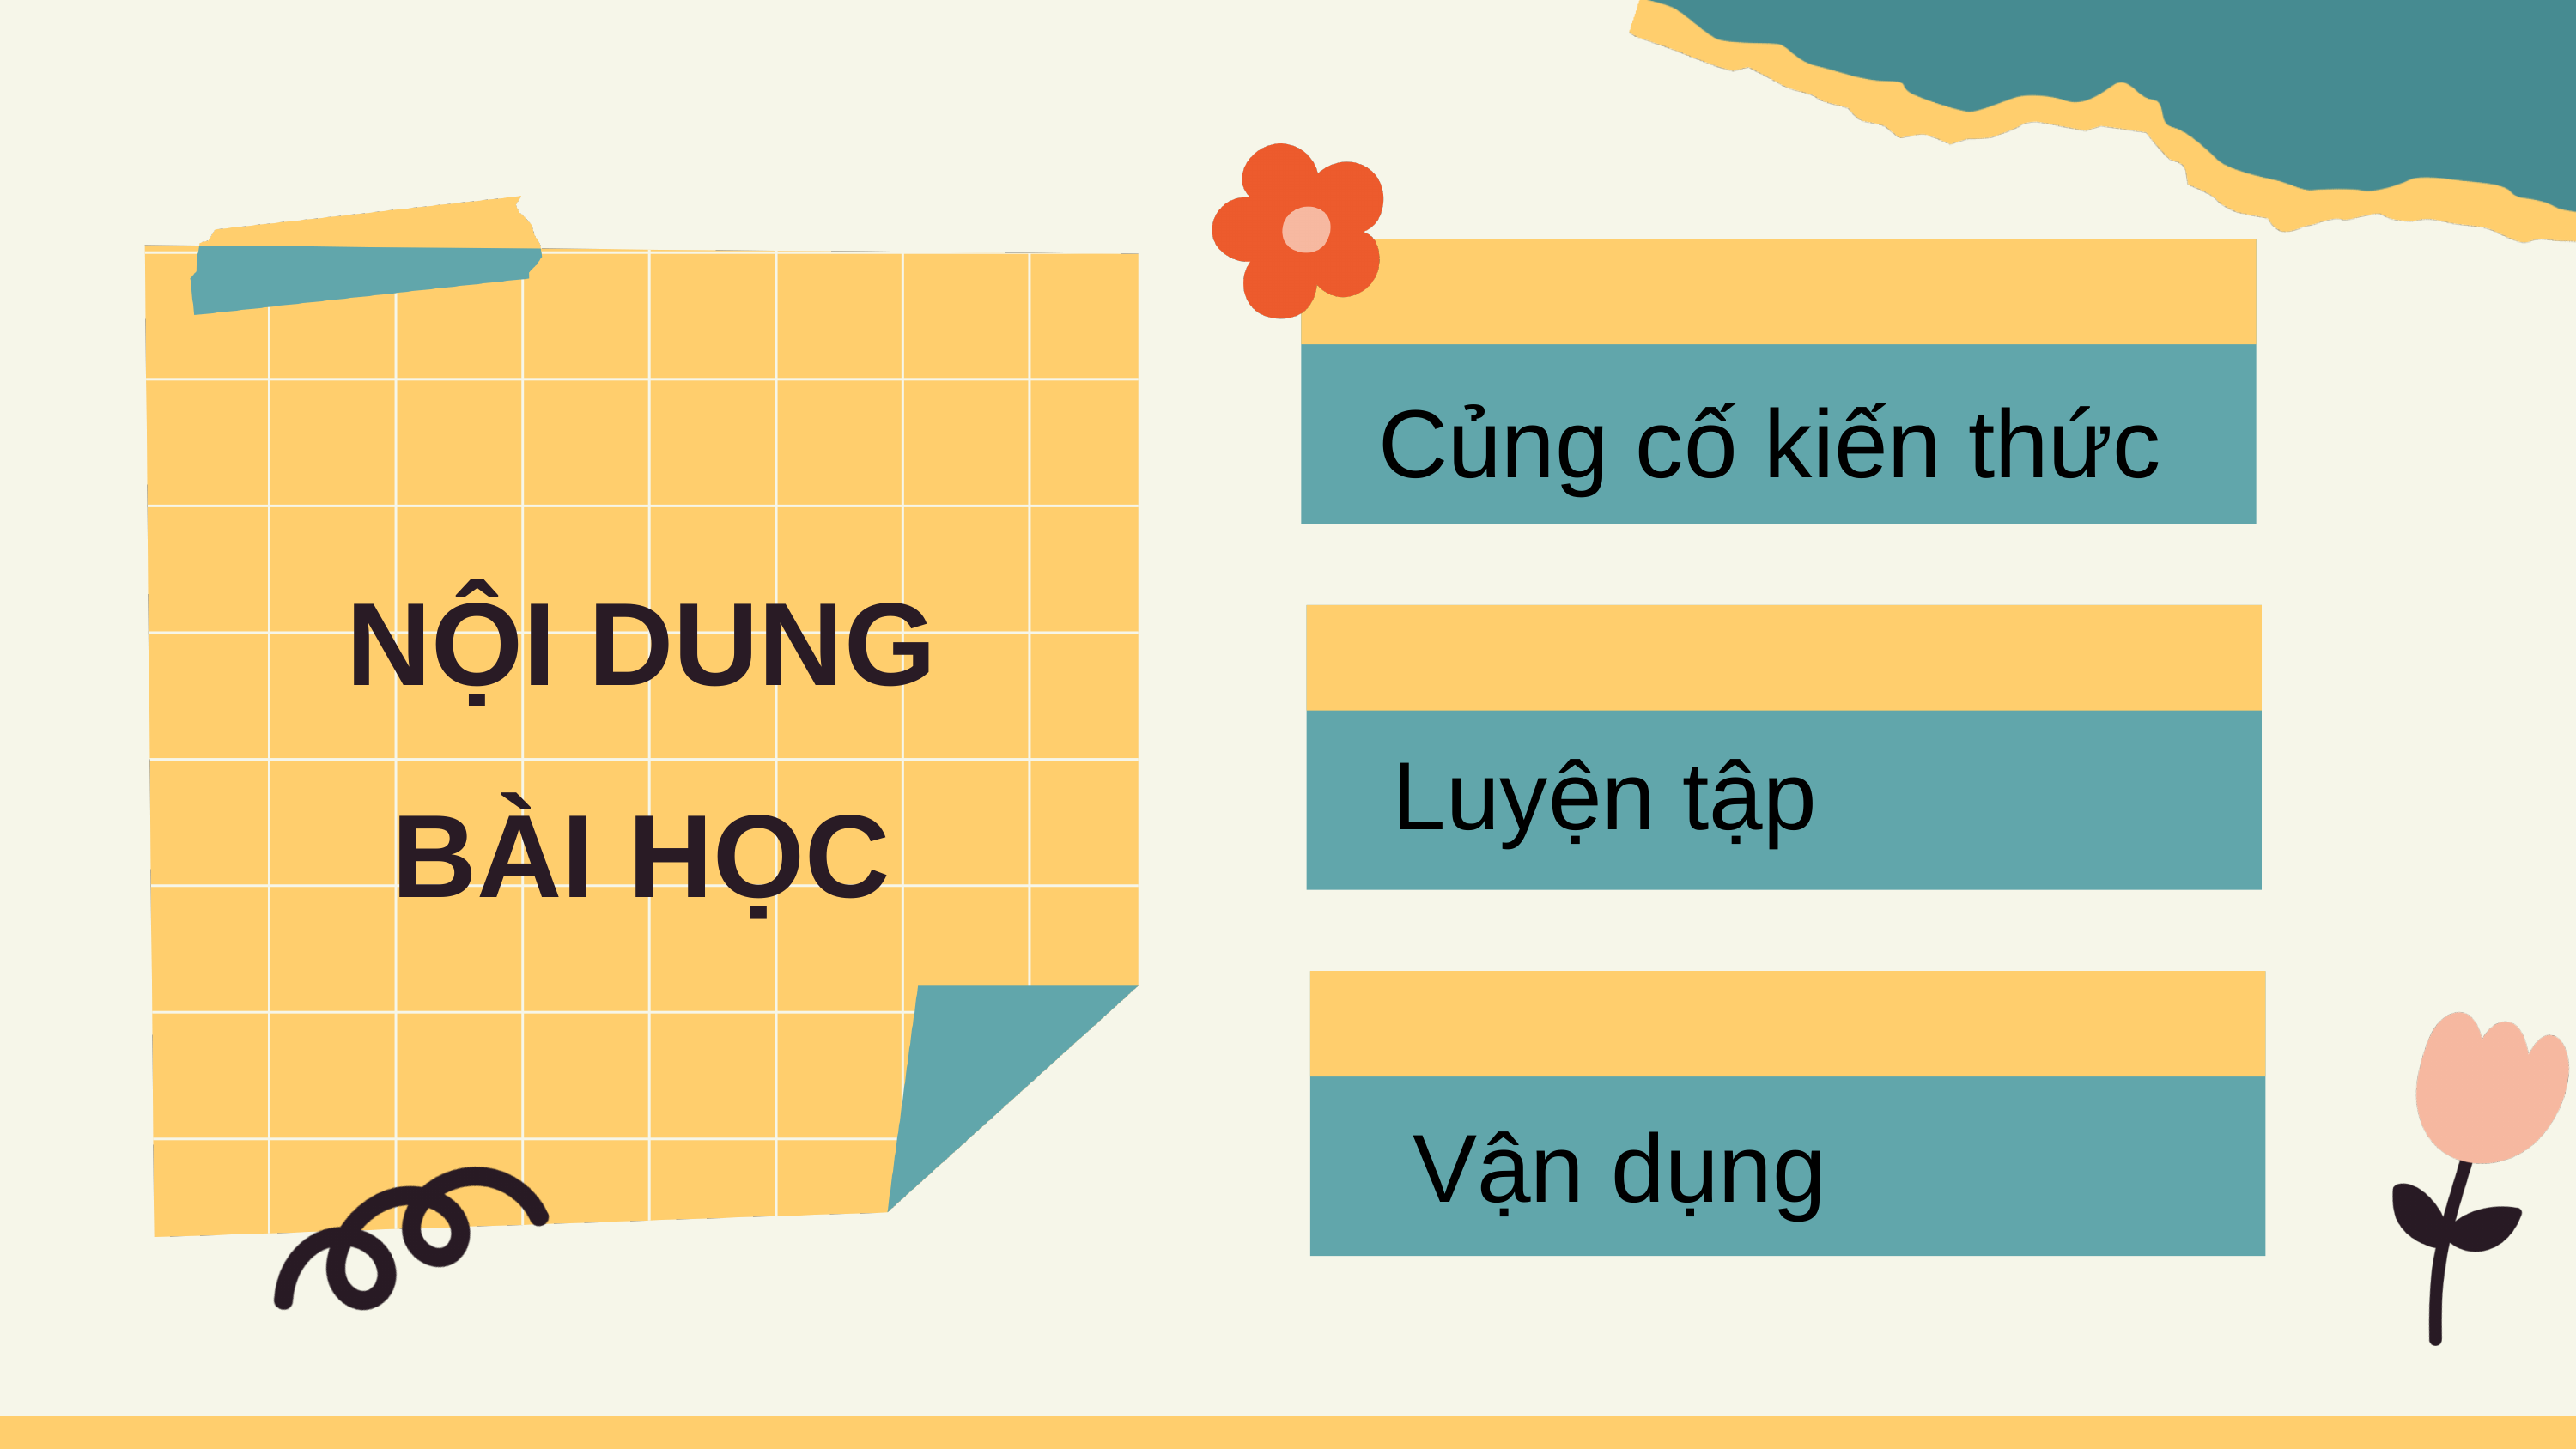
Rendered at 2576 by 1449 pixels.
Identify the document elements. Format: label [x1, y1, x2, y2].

text_box [1309, 970, 2266, 1257]
text_box [1306, 604, 2263, 890]
picture [1625, 0, 2576, 356]
picture [1210, 142, 1384, 319]
text_box [0, 1415, 2576, 1449]
picture [144, 196, 1139, 1349]
picture [2371, 1006, 2576, 1360]
text_box [1301, 239, 2257, 524]
